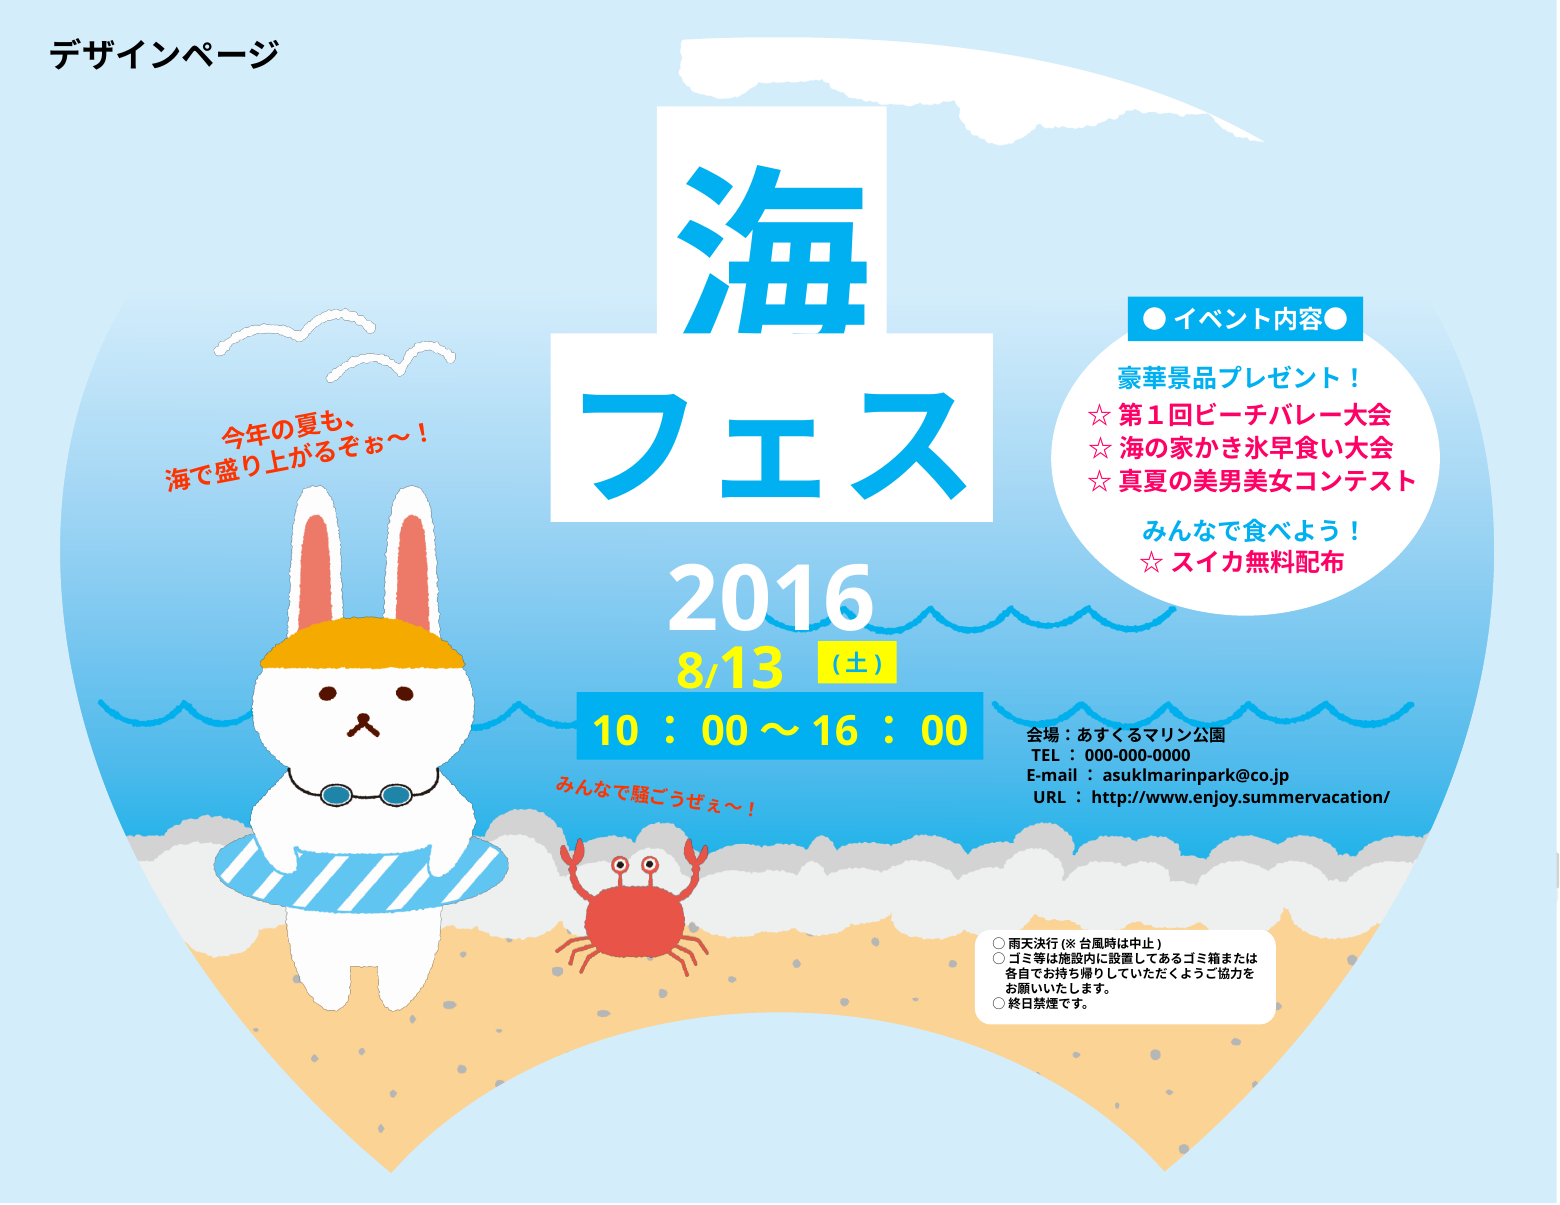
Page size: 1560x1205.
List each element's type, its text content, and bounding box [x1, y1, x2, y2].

text_box 2016 [651, 532, 892, 615]
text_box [647, 617, 896, 701]
text_box 今年の夏も、 海で盛り上がるぞぉ～！ [141, 391, 455, 507]
text_box ◯雨天決行(※台風時は中止) ◯ゴミ等は施設内に設置してあるゴミ箱または 各自でお持ち帰りしていただくようご協力を お願いいたします。 ◯終日禁煙です。 [978, 928, 1273, 1019]
text_box ☆スイカ無料配布 [1124, 539, 1361, 584]
text_box みんなで食べよう！ [1127, 507, 1383, 553]
text_box ☆第１回ビーチバレー大会 [1072, 392, 1409, 437]
text_box ●イベント内容● [1127, 296, 1364, 342]
text_box ☆真夏の美男美女コンテスト [1072, 457, 1434, 503]
text_box 豪華景品プレゼント！ [1102, 355, 1383, 401]
text_box [972, 933, 1278, 1027]
text_box ☆海の家かき氷早食い大会 [1073, 425, 1410, 457]
text_box [1049, 330, 1442, 618]
text_box 10：00～16：00 [576, 692, 984, 760]
text_box デザインページ [34, 27, 296, 82]
picture [61, 38, 1494, 1172]
text_box みんなで騒ごうぜぇ～！ [539, 763, 779, 832]
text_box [1005, 716, 1419, 816]
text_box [548, 106, 996, 524]
